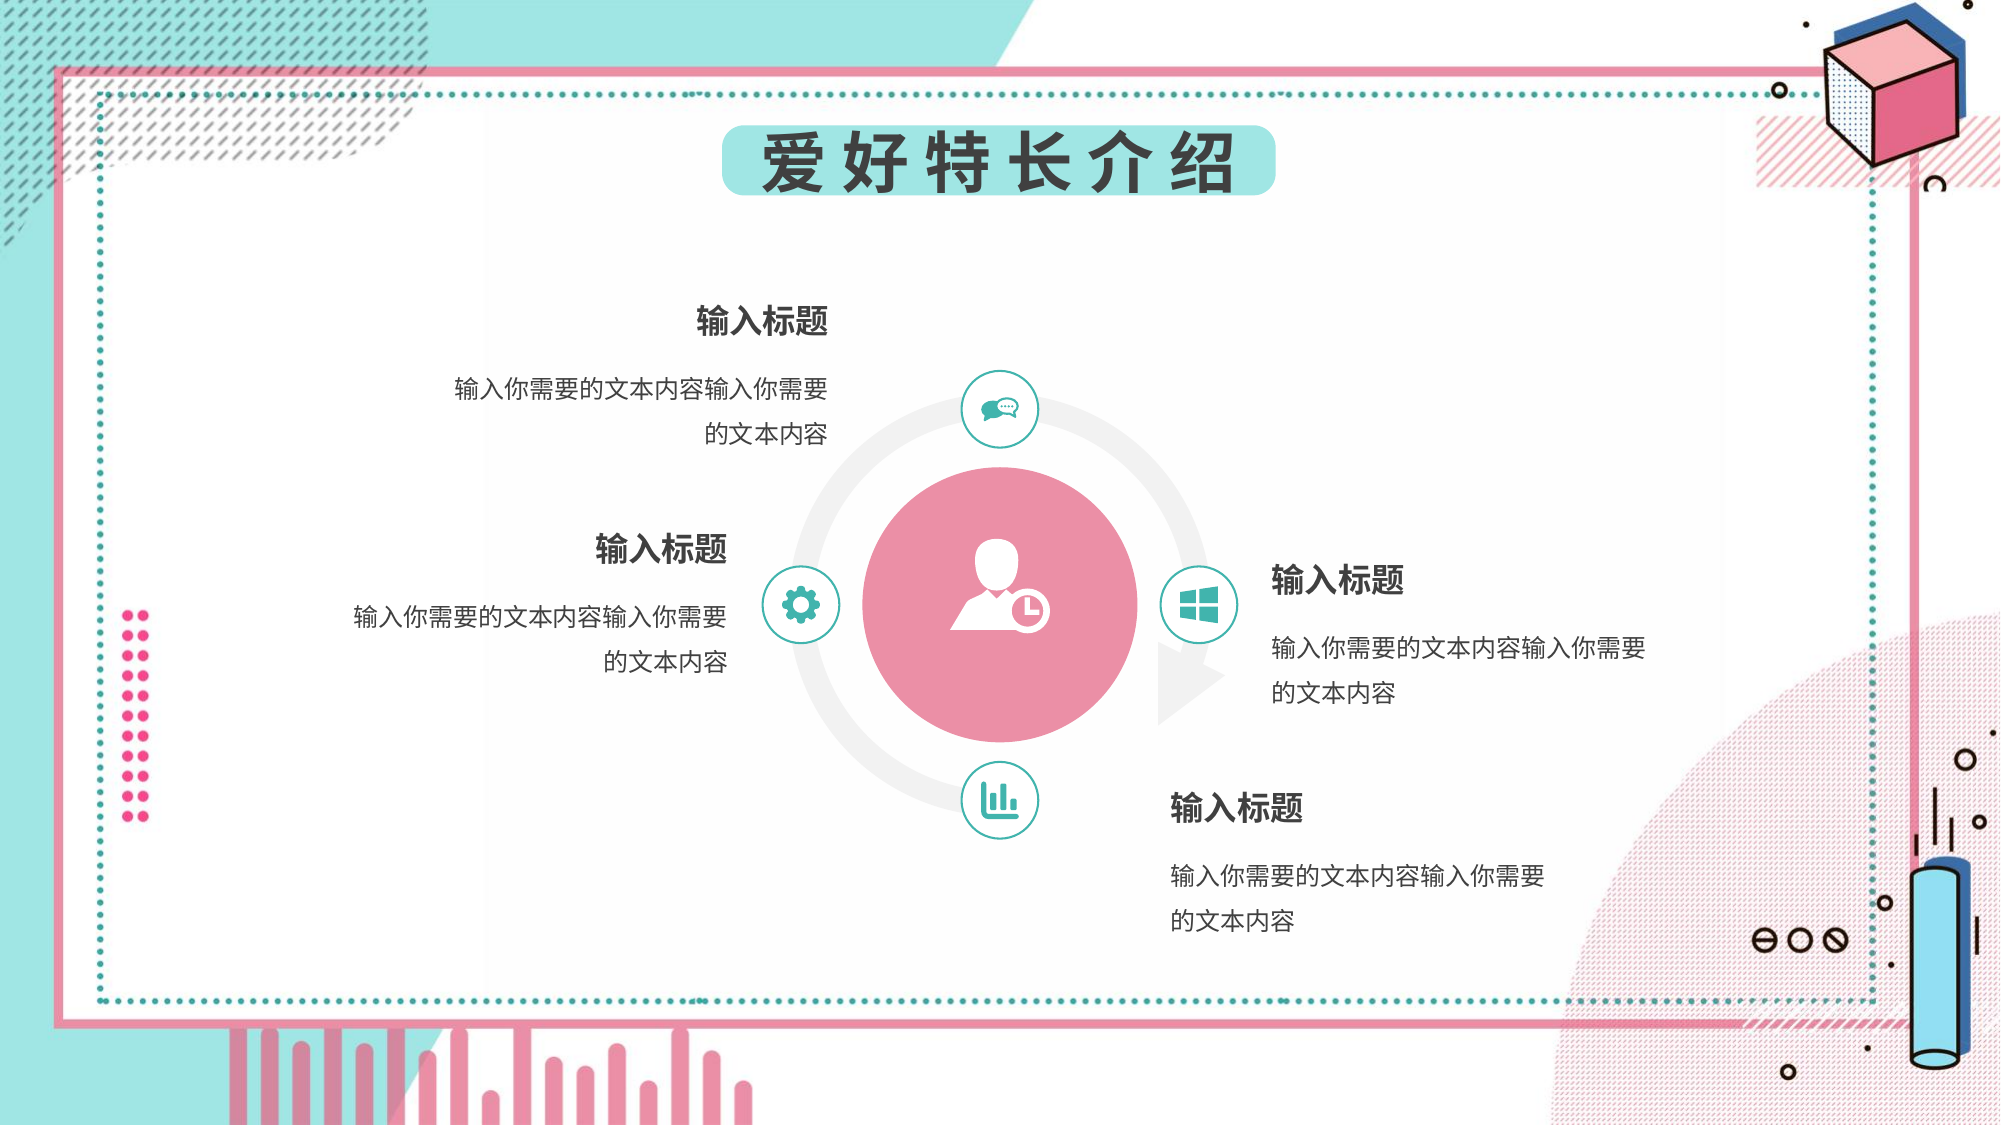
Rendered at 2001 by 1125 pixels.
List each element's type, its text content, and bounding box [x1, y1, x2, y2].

text_box 爱 好 特 长 介 绍 [721, 124, 1277, 197]
picture [0, 0, 2001, 1125]
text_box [316, 289, 1684, 963]
